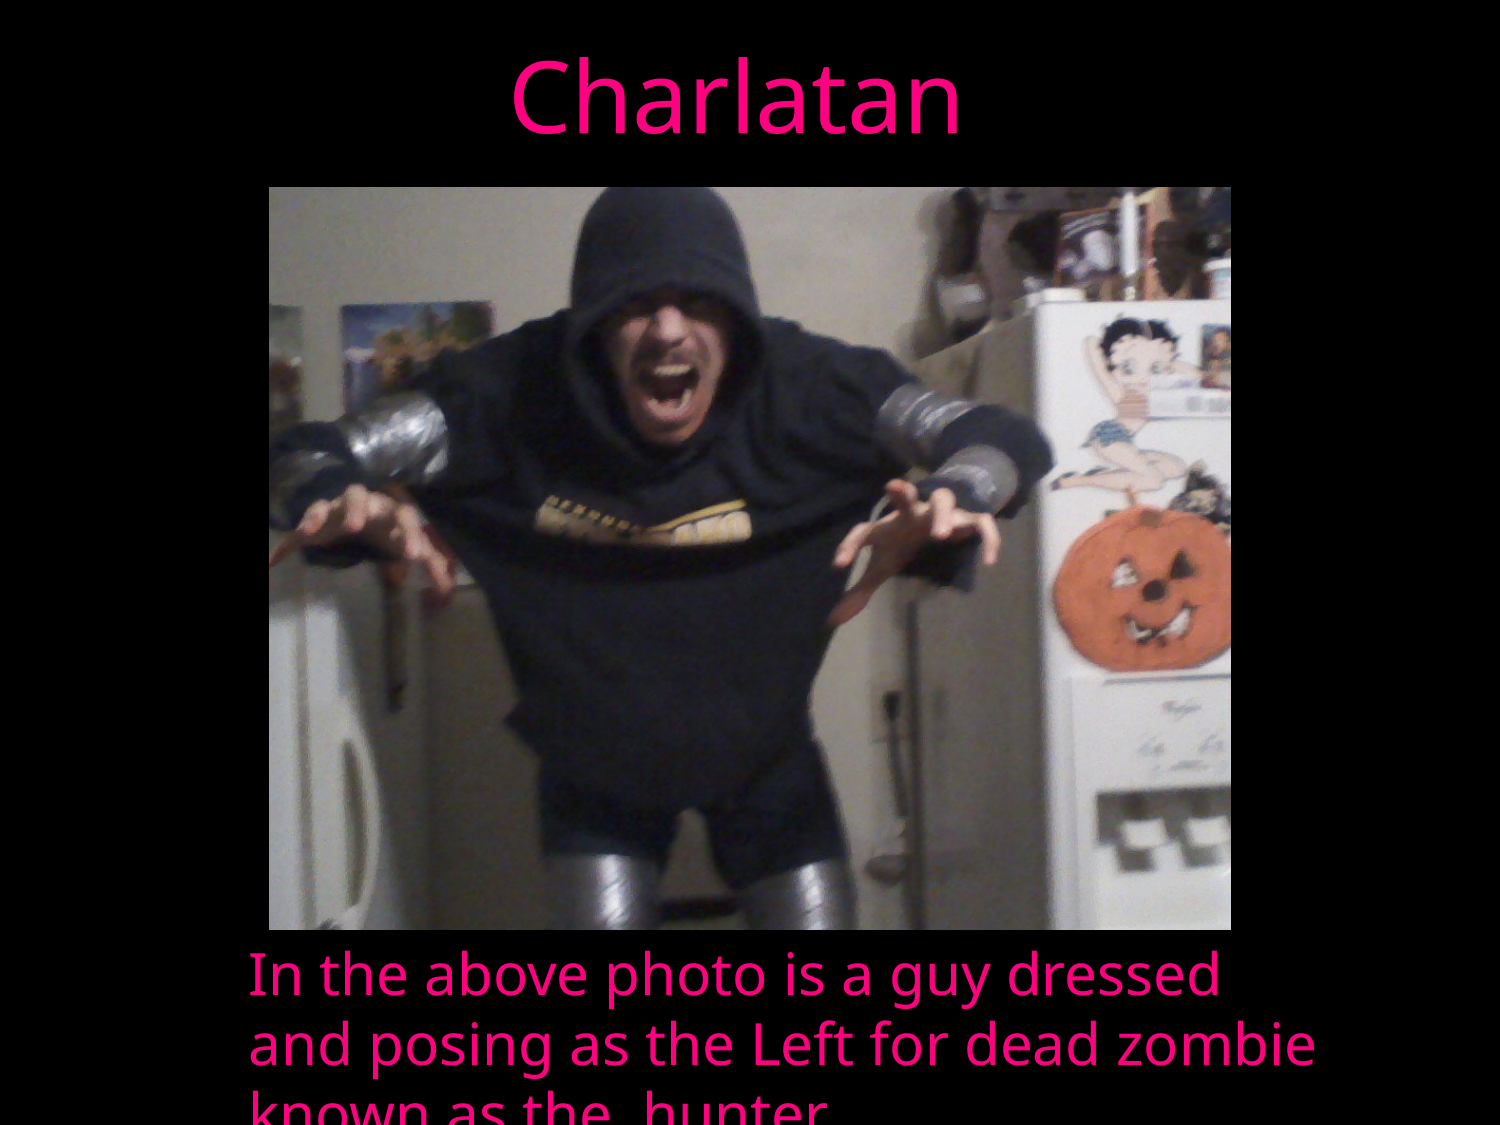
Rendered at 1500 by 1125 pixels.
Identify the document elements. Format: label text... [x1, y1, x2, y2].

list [74, 186, 1426, 930]
title Charlatan [75, 0, 1425, 186]
text_box In the above photo is a guy dressed and posing as the Left for dead zombie known as the hunter. [234, 939, 1351, 1125]
